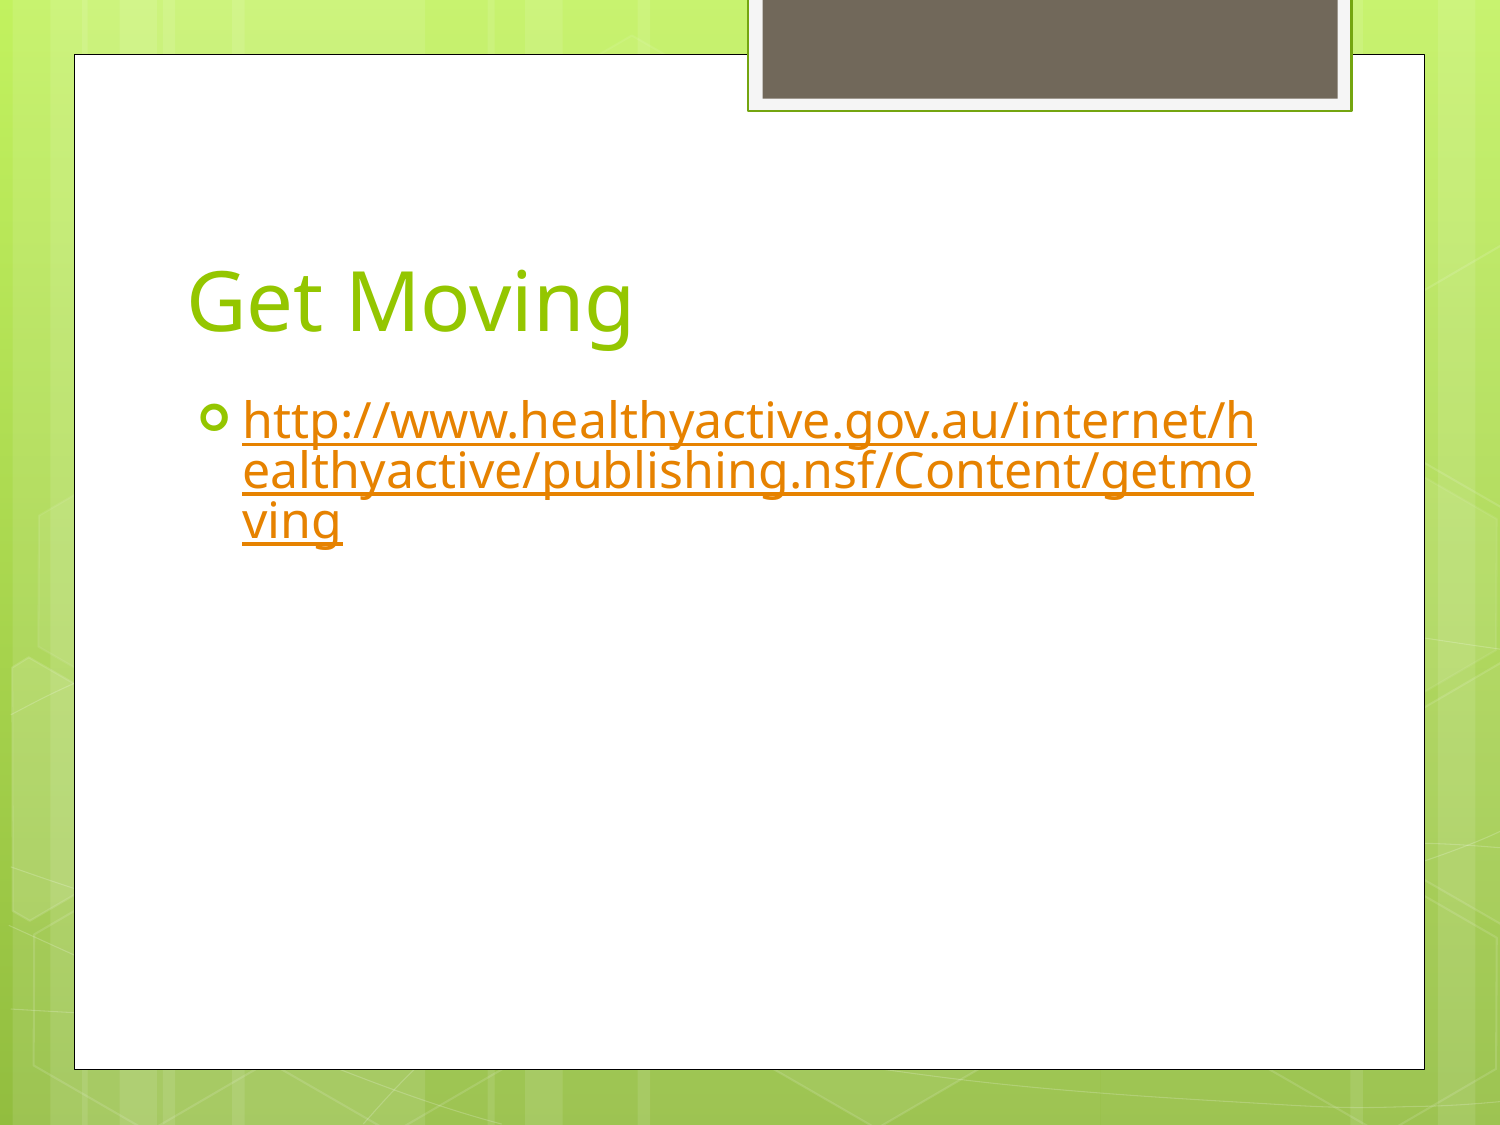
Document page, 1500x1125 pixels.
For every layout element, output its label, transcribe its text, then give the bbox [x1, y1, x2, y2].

list http://www.healthyactive.gov.au/internet/healthyactive/publishing.nsf/Content/getmoving [171, 381, 1283, 957]
title Get Moving [171, 168, 1324, 357]
